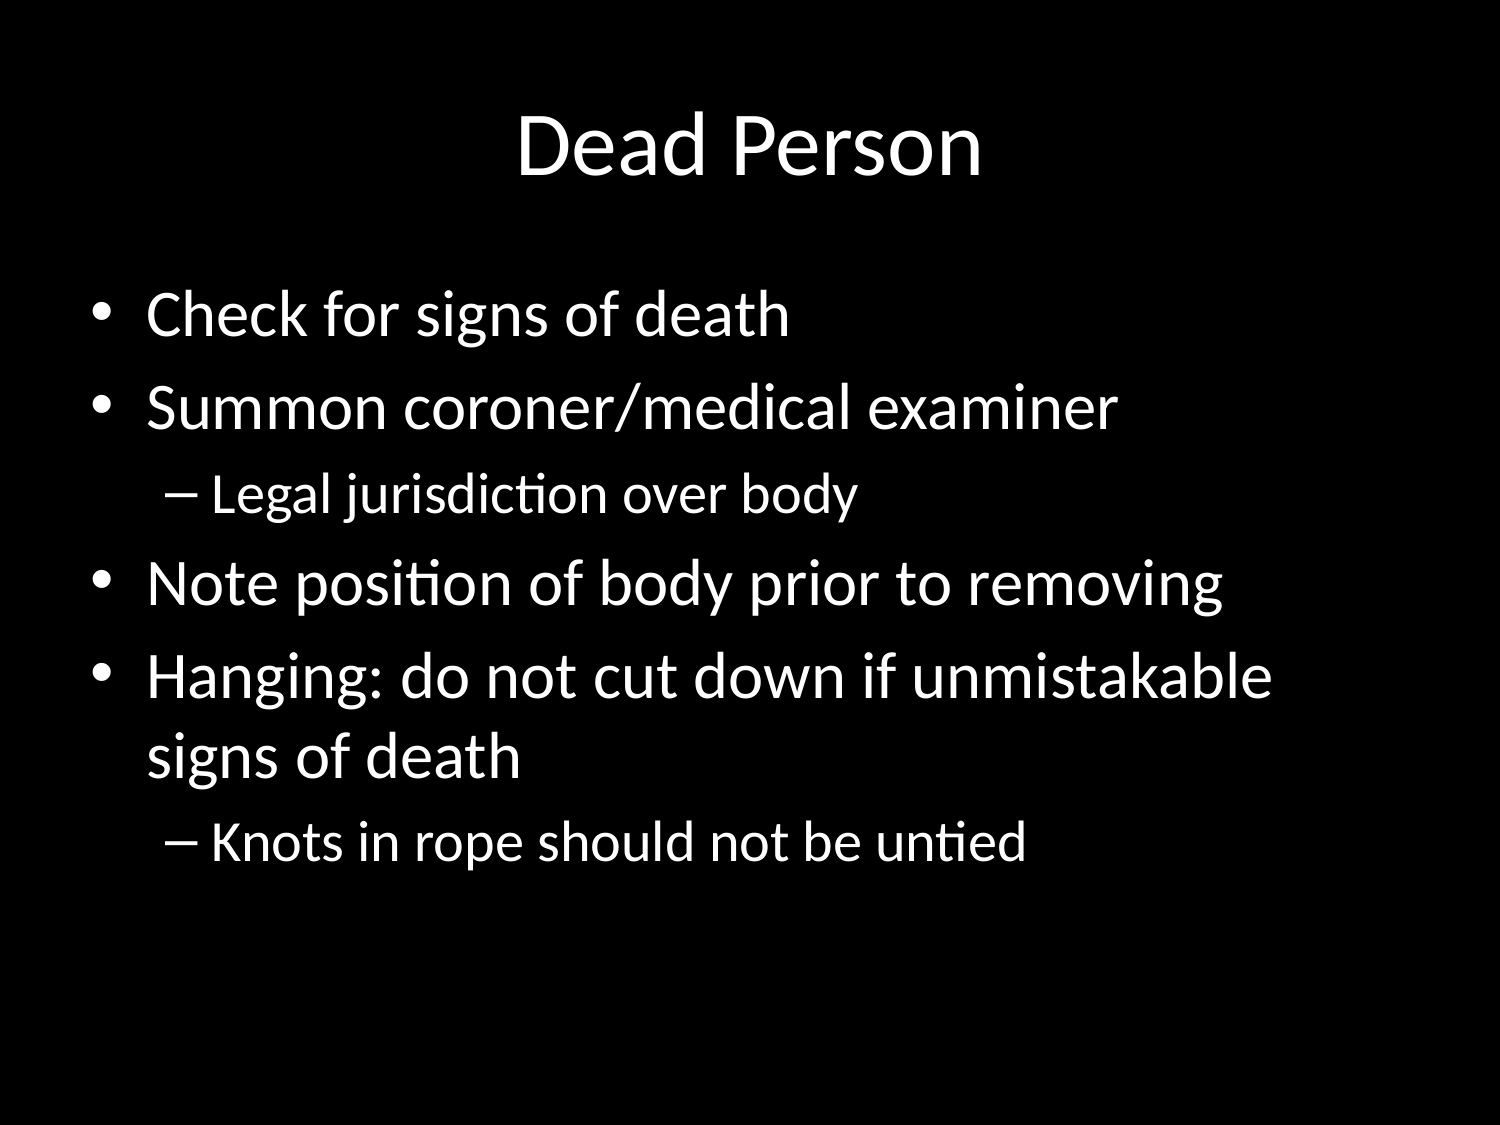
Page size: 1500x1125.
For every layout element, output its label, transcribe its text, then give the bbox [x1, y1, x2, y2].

title Dead Person [75, 45, 1425, 233]
list Check for signs of death Summon coroner/medical examiner Legal jurisdiction over body Note position of body prior to removing Hanging: do not cut down if unmistakable signs of death Knots in rope should not be untied [75, 262, 1425, 1005]
